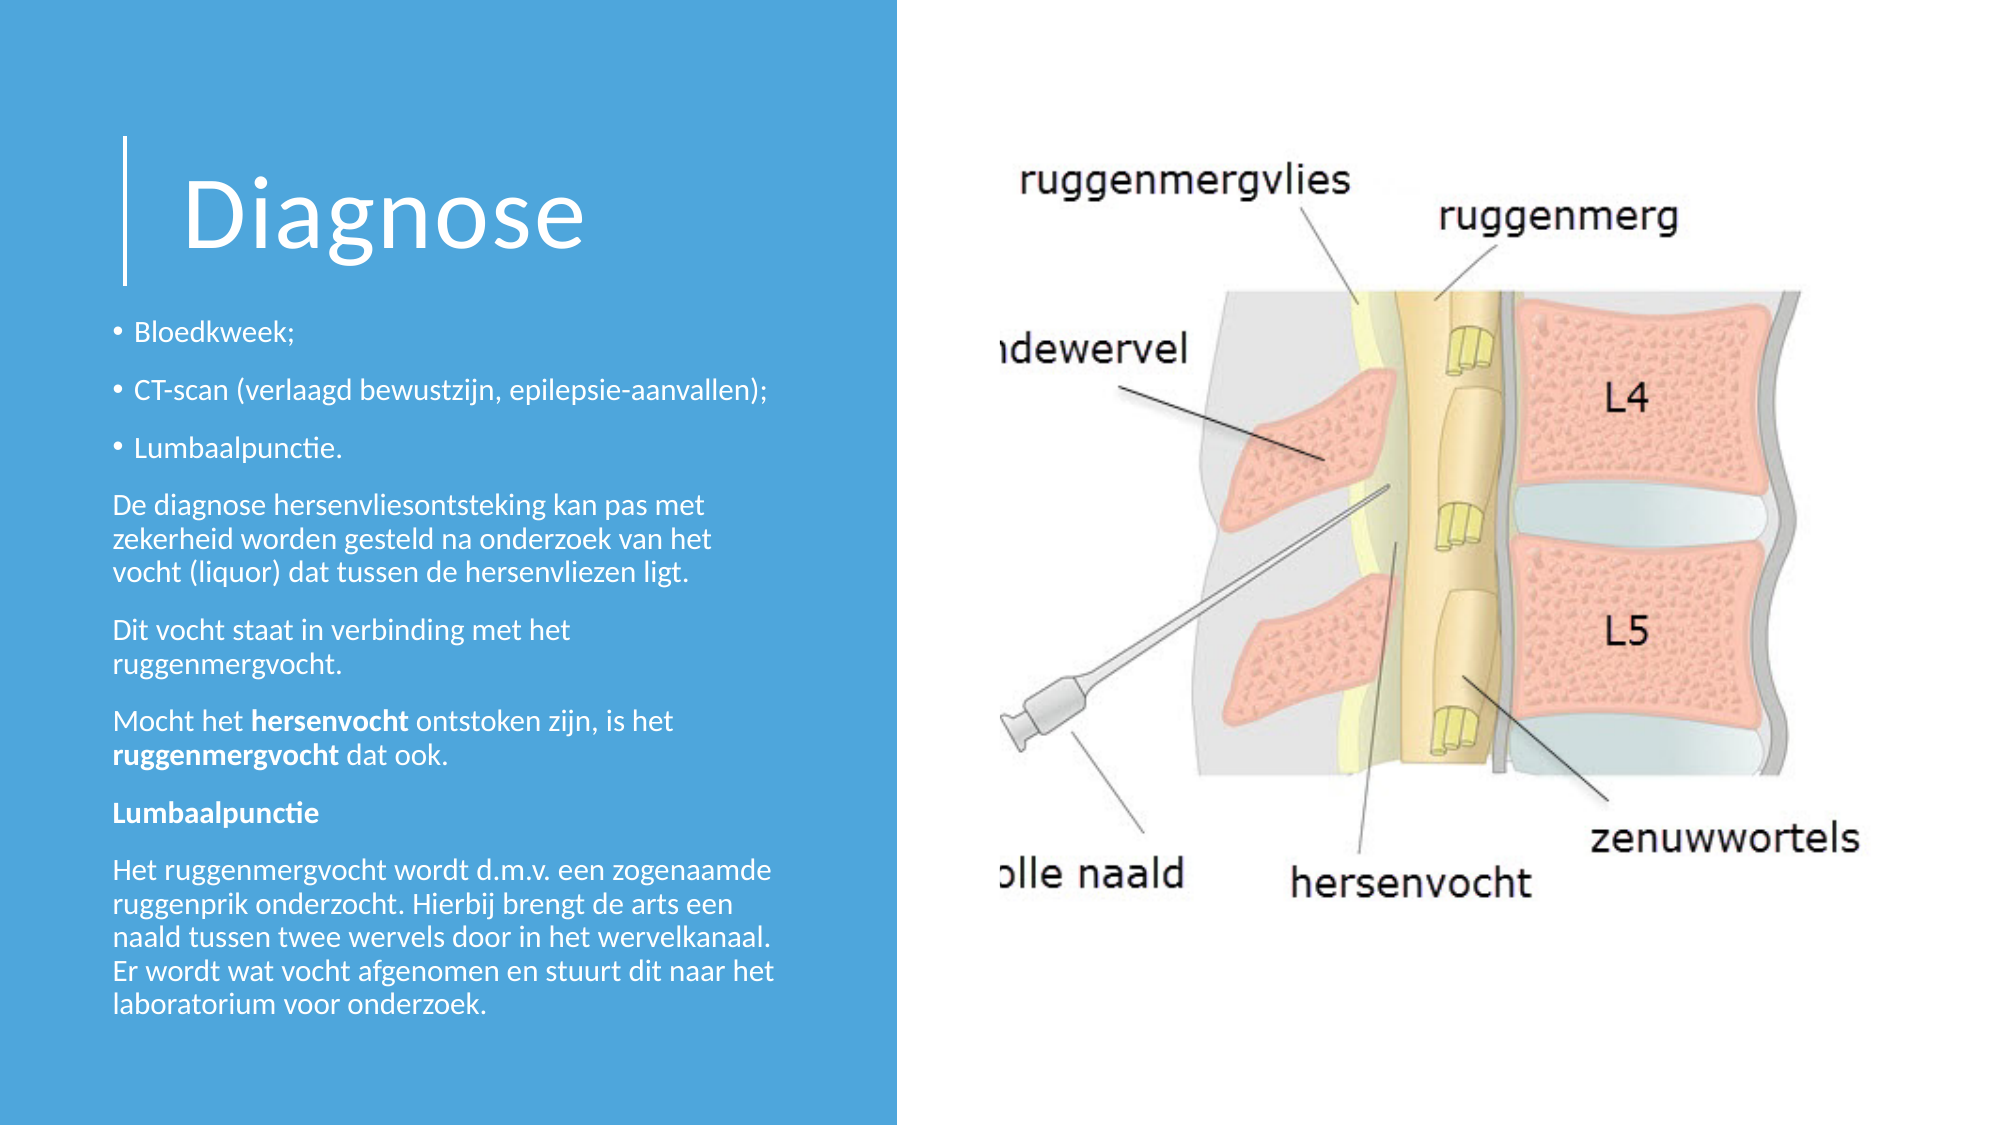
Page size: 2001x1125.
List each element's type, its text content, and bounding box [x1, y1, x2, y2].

text_box [0, 0, 898, 1125]
title Diagnose [168, 96, 788, 308]
picture [999, 104, 1896, 1021]
list Bloedkweek; CT-scan (verlaagd bewustzijn, epilepsie-aanvallen); Lumbaalpunctie. De diagnose hersenvliesontsteking kan pas met zekerheid worden gesteld na onderzoek van het vocht (liquor) dat tussen de hersenvliezen ligt. Dit vocht staat in verbinding met het ruggenmergvocht. Mocht het hersenvocht ontstoken zijn, is het ruggenmergvocht dat ook. Lumbaalpunctie Het ruggenmergvocht wordt d.m.v. een zogenaamde ruggenprik onderzocht. Hierbij brengt de arts een naald tussen twee wervels door in het wervelkanaal. Er wordt wat vocht afgenomen en stuurt dit naar het laboratorium voor onderzoek. [105, 308, 788, 1046]
